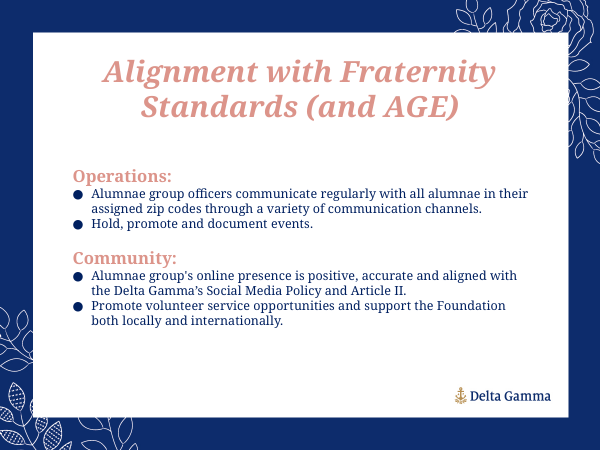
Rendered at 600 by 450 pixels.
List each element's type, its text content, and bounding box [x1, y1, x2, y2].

text_box Operations: Alumnae group officers communicate regularly with all alumnae in their assigned zip codes through a variety of communication channels. Hold, promote and document events. Community: Alumnae group's online presence is positive, accurate and aligned with the Delta Gamma’s Social Media Policy and Article II. Promote volunteer service opportunities and support the Foundation both locally and internationally. [53, 150, 546, 364]
picture [0, 0, 600, 450]
text_box Alignment with Fraternity Standards (and AGE) [53, 37, 546, 138]
